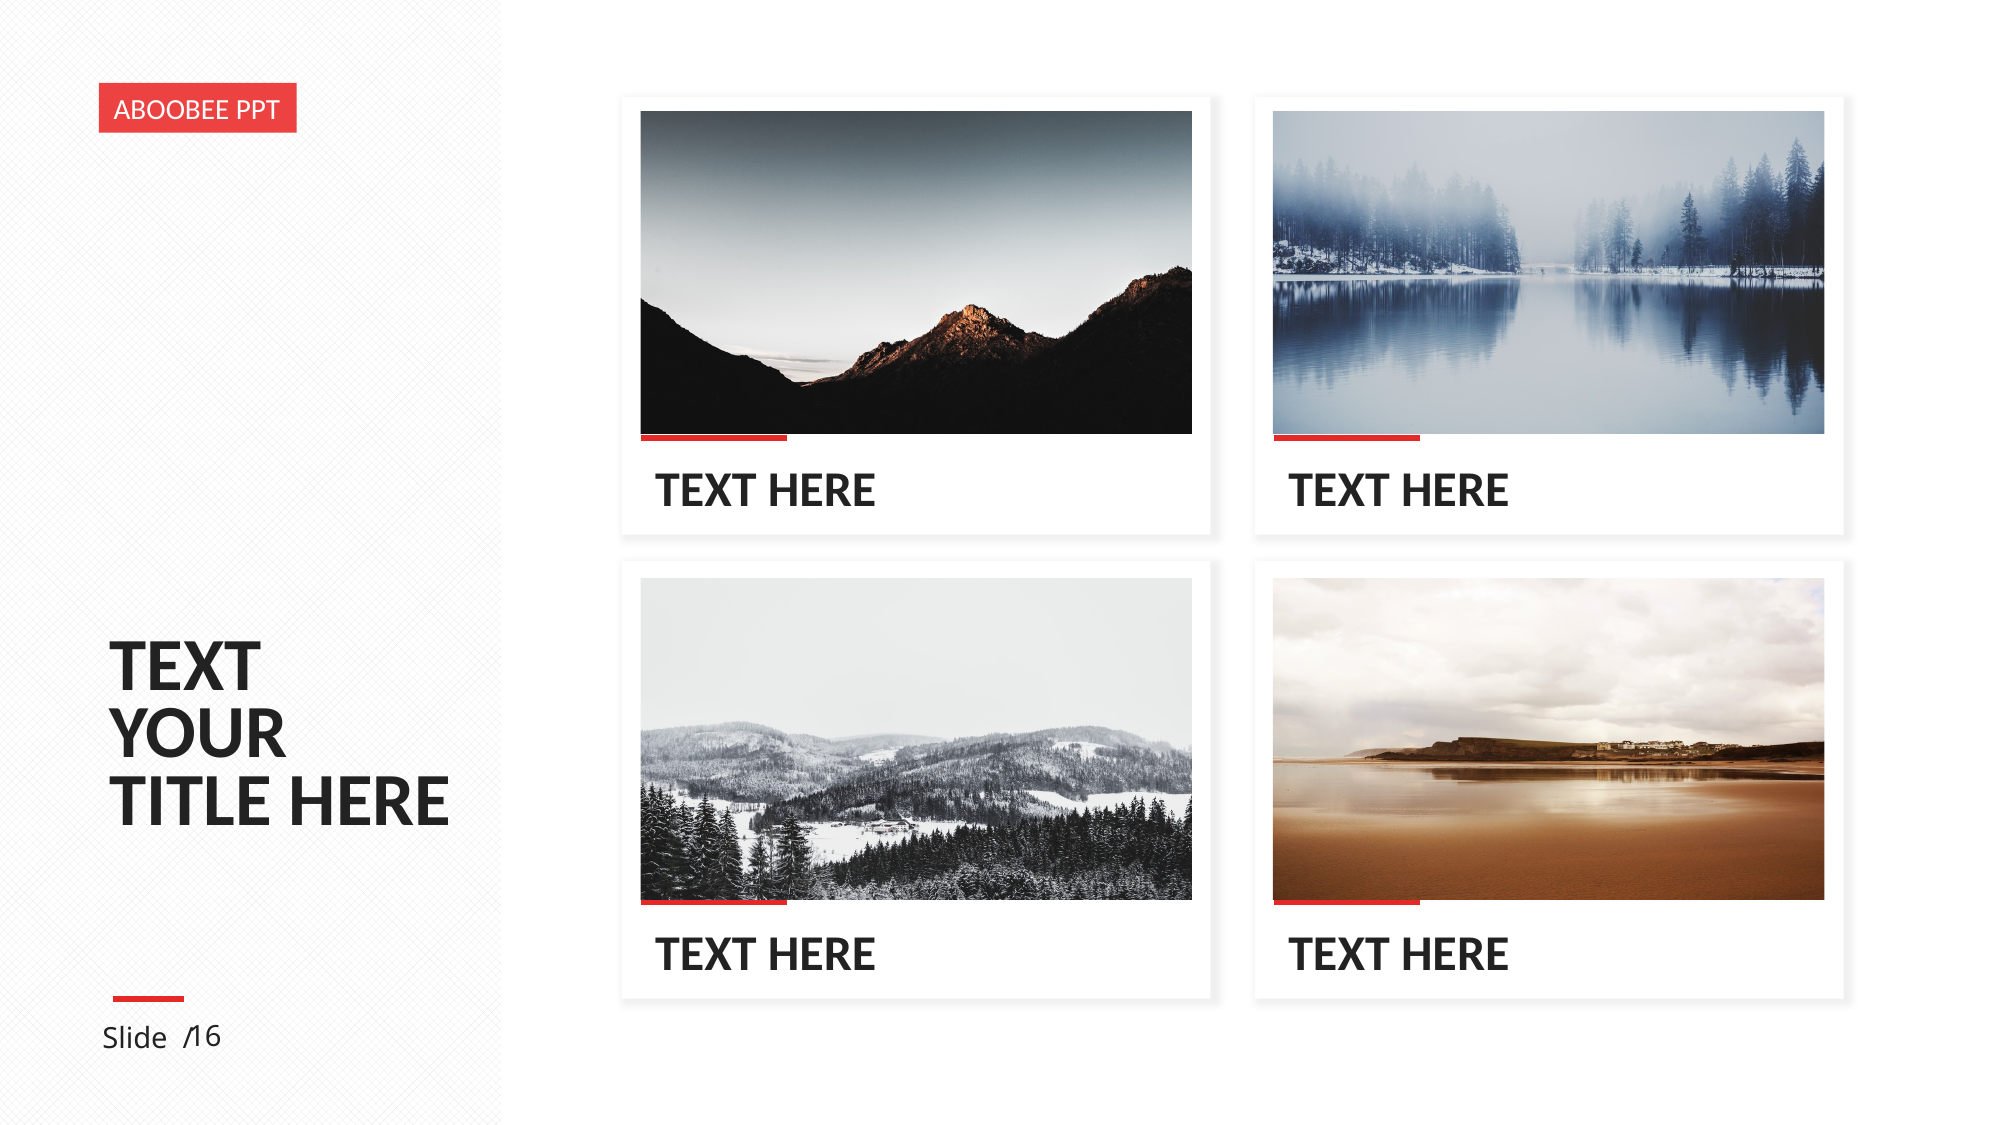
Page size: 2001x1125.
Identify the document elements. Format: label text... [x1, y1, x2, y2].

picture [1272, 111, 1825, 434]
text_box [621, 560, 1211, 999]
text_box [621, 96, 1211, 535]
title TEXT YOUR TITLE HERE [94, 628, 515, 926]
text_box ABOOBEE PPT [98, 82, 297, 133]
picture [640, 578, 1192, 900]
picture [1272, 578, 1825, 900]
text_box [1255, 96, 1844, 535]
picture [640, 111, 1192, 434]
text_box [1255, 560, 1844, 999]
